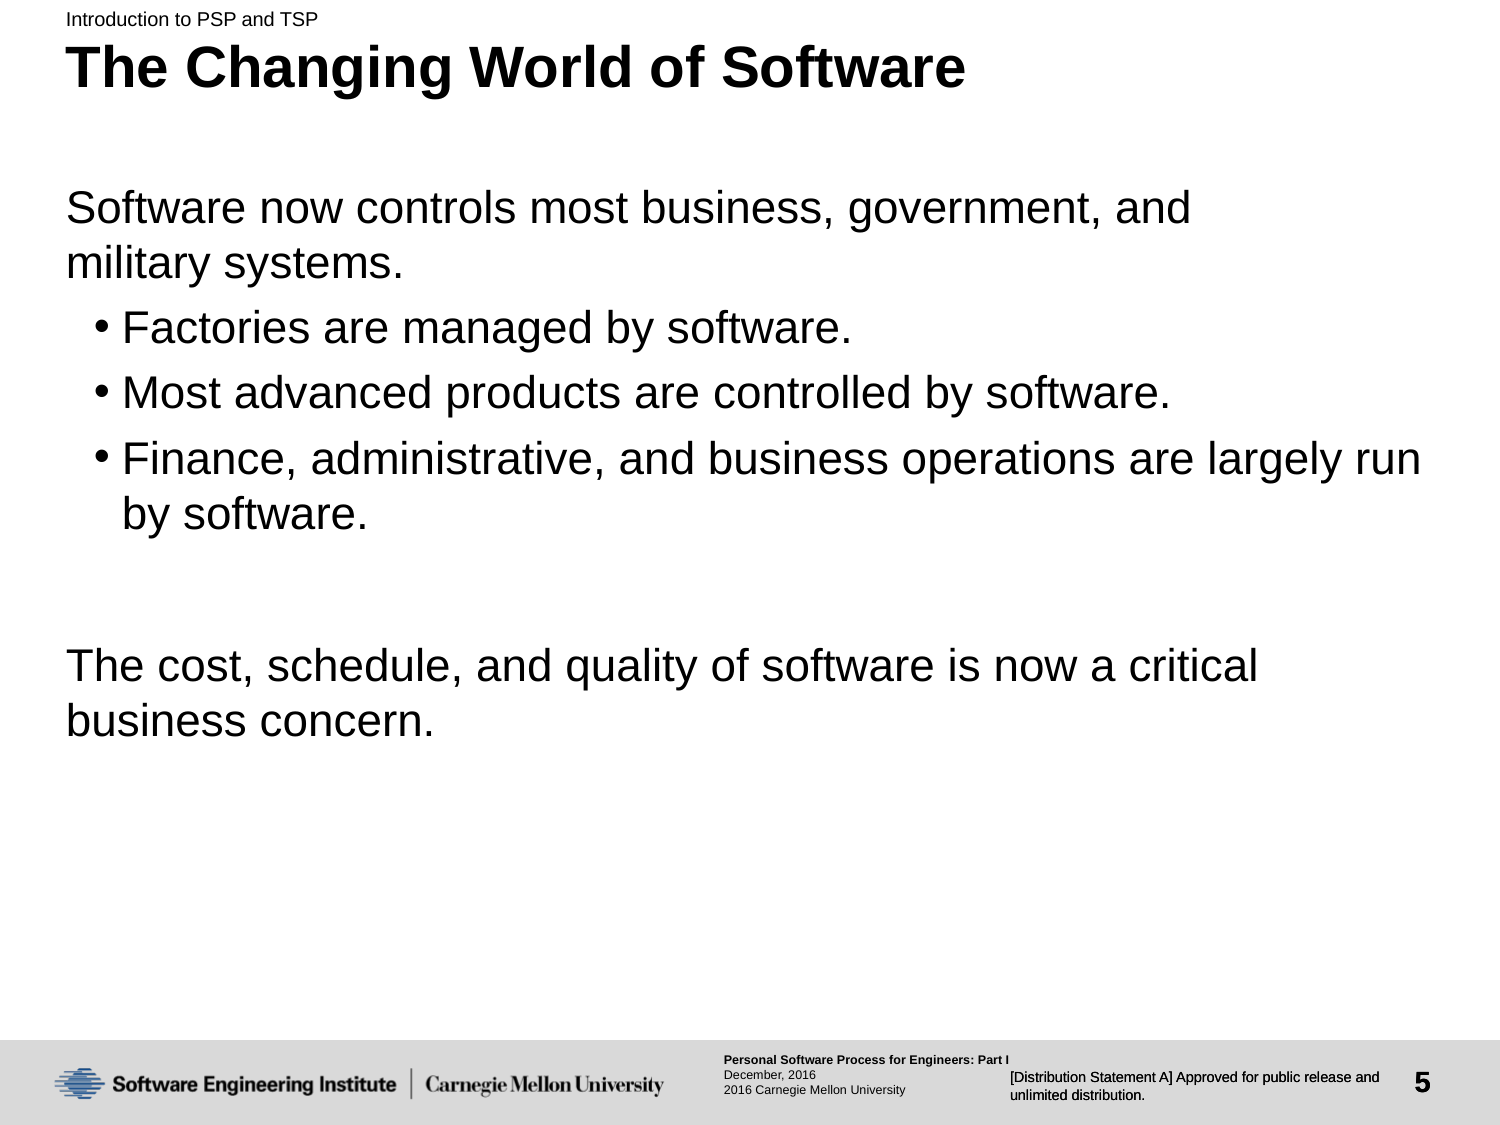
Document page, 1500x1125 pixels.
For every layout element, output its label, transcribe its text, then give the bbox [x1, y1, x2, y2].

title The Changing World of Software [65, 37, 1313, 148]
list Introduction to PSP and TSP [65, 6, 738, 31]
picture [46, 1061, 673, 1104]
list Software now controls most business, government, and military systems. Factories are managed by software. Most advanced products are controlled by software. Finance, administrative, and business operations are largely run by software. The cost, schedule, and quality of software is now a critical business concern. [65, 177, 1431, 1000]
